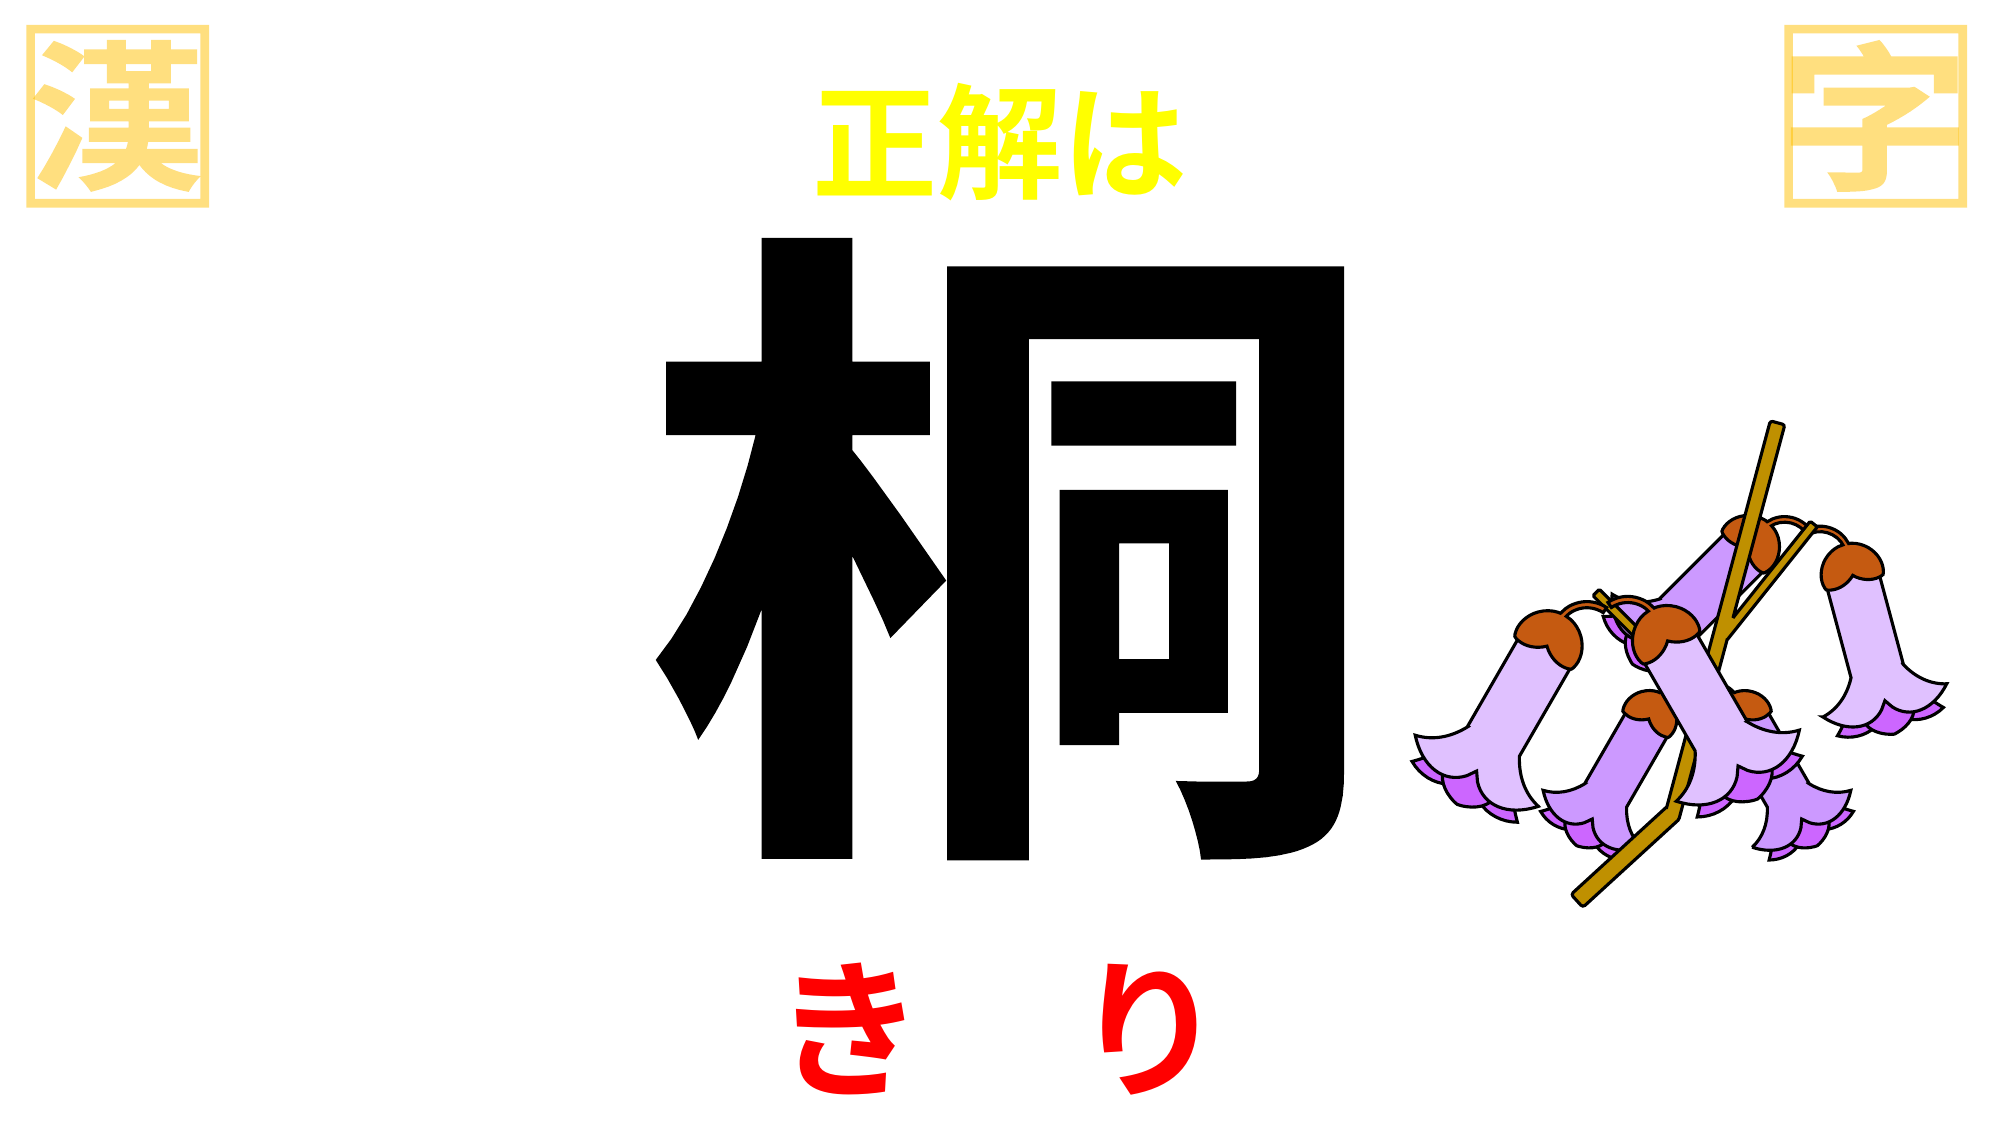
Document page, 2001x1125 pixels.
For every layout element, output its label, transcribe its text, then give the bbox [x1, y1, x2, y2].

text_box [26, 24, 210, 208]
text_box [1442, 496, 1933, 861]
text_box 正解は [0, 57, 2000, 222]
text_box き り [0, 928, 2000, 1123]
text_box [1784, 24, 1968, 208]
